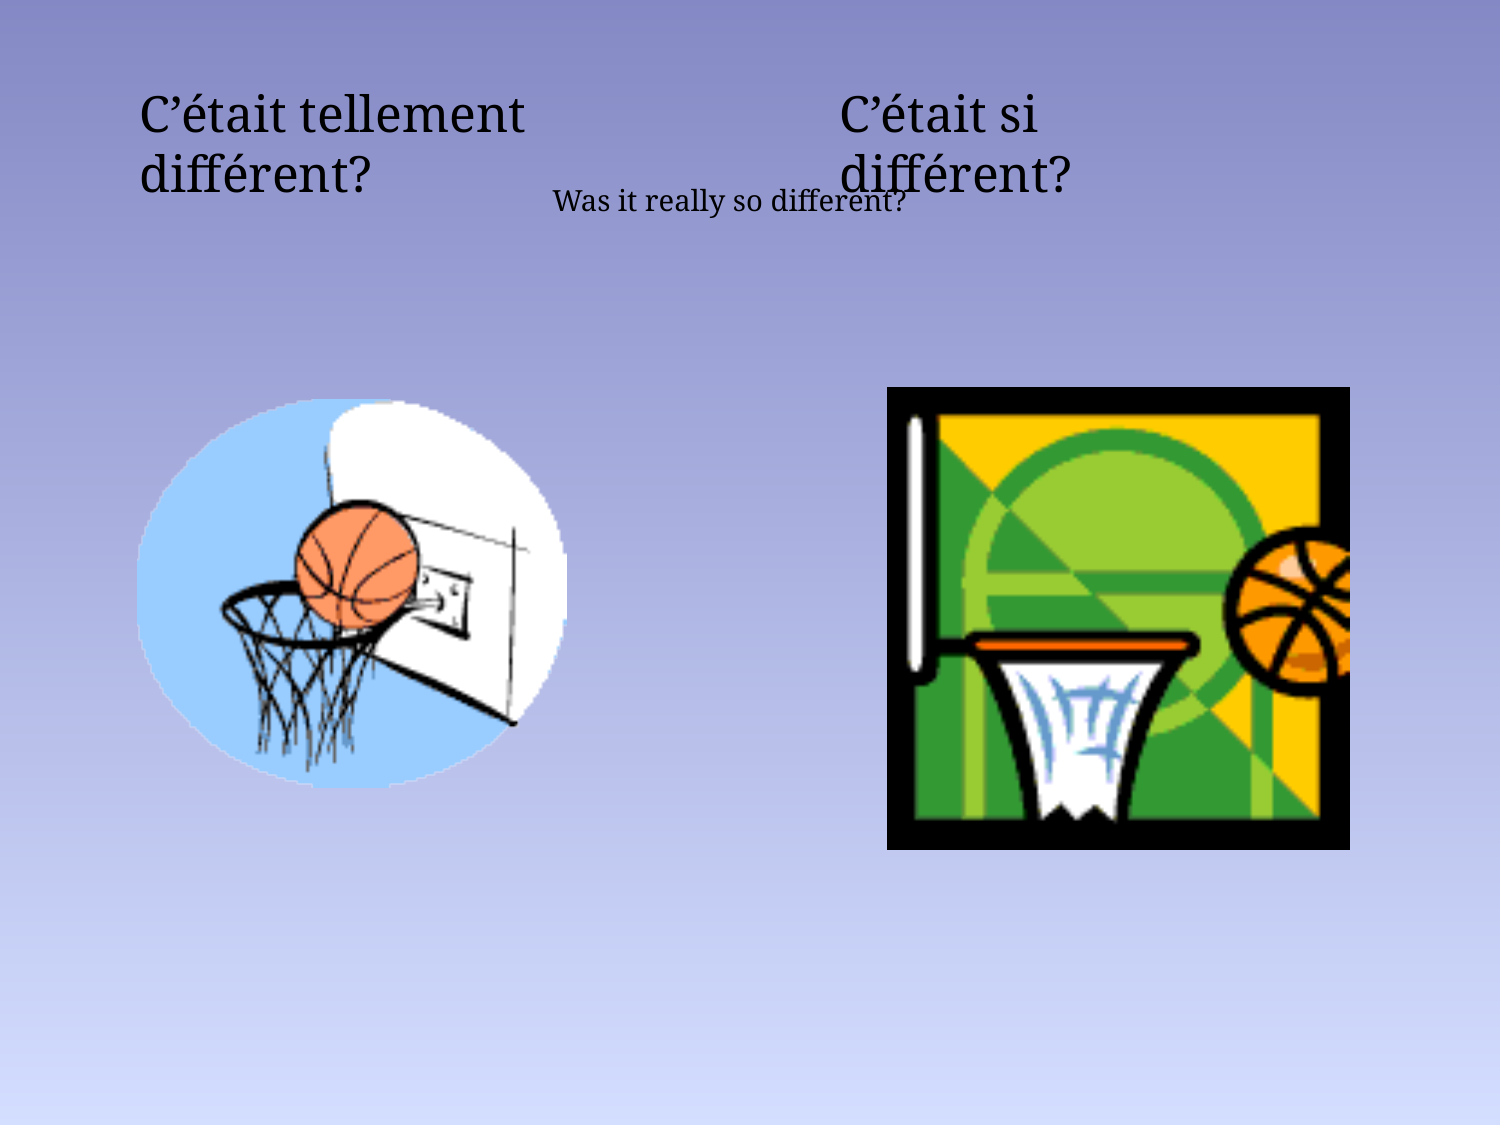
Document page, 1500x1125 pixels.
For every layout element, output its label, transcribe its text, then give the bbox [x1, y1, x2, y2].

text_box C’était si différent? [824, 74, 1288, 210]
picture [887, 387, 1351, 851]
text_box Was it really so different? [537, 174, 925, 225]
text_box C’était tellement différent? [125, 74, 763, 210]
picture [137, 399, 568, 788]
